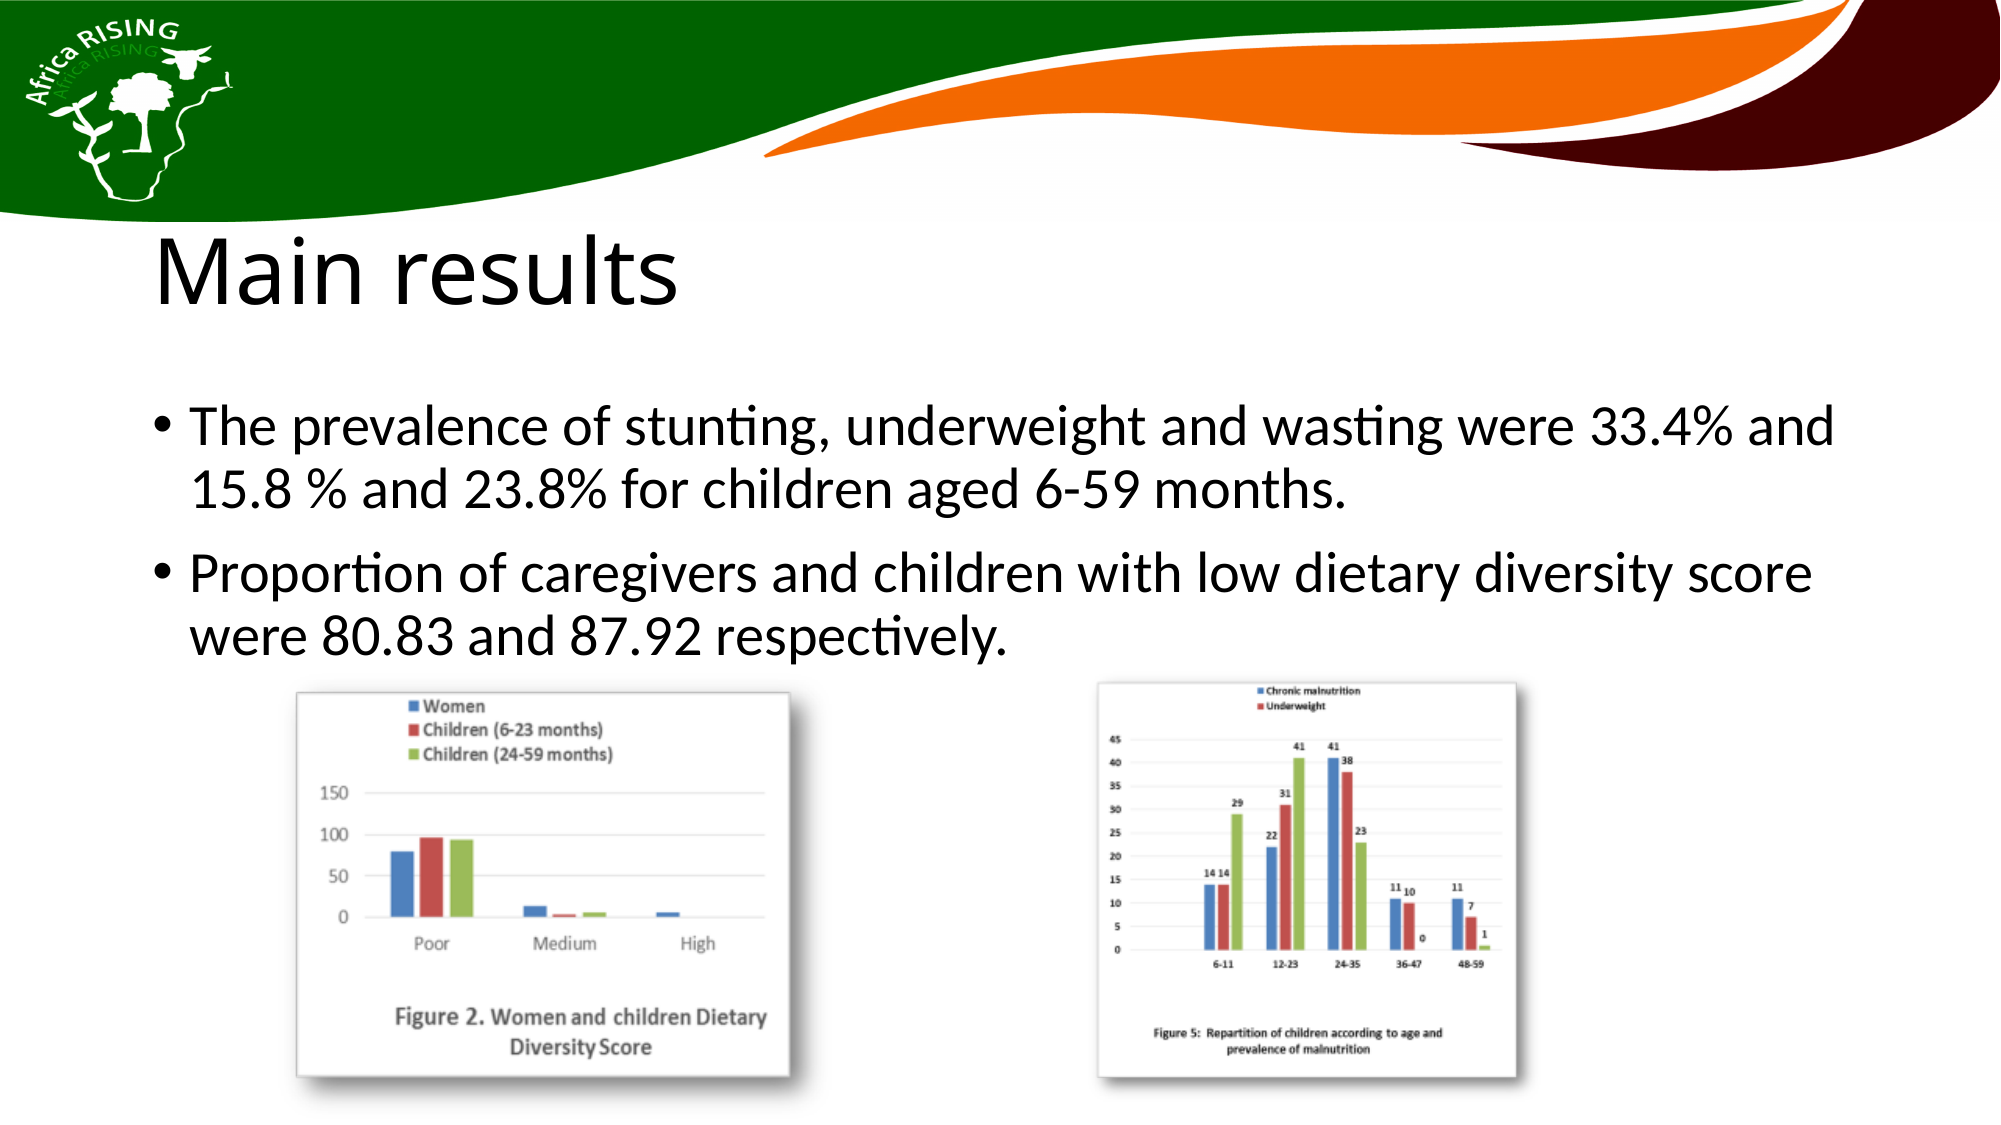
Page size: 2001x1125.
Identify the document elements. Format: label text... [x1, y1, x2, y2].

list The prevalence of stunting, underweight and wasting were 33.4% and 15.8 % and 23.8% for children aged 6-59 months. Proportion of caregivers and children with low dietary diversity score were 80.83 and 87.92 respectively. [137, 387, 1863, 1102]
picture [1084, 669, 1545, 1106]
picture [273, 669, 838, 1125]
picture [0, 0, 2000, 222]
title Main results [137, 222, 1863, 384]
